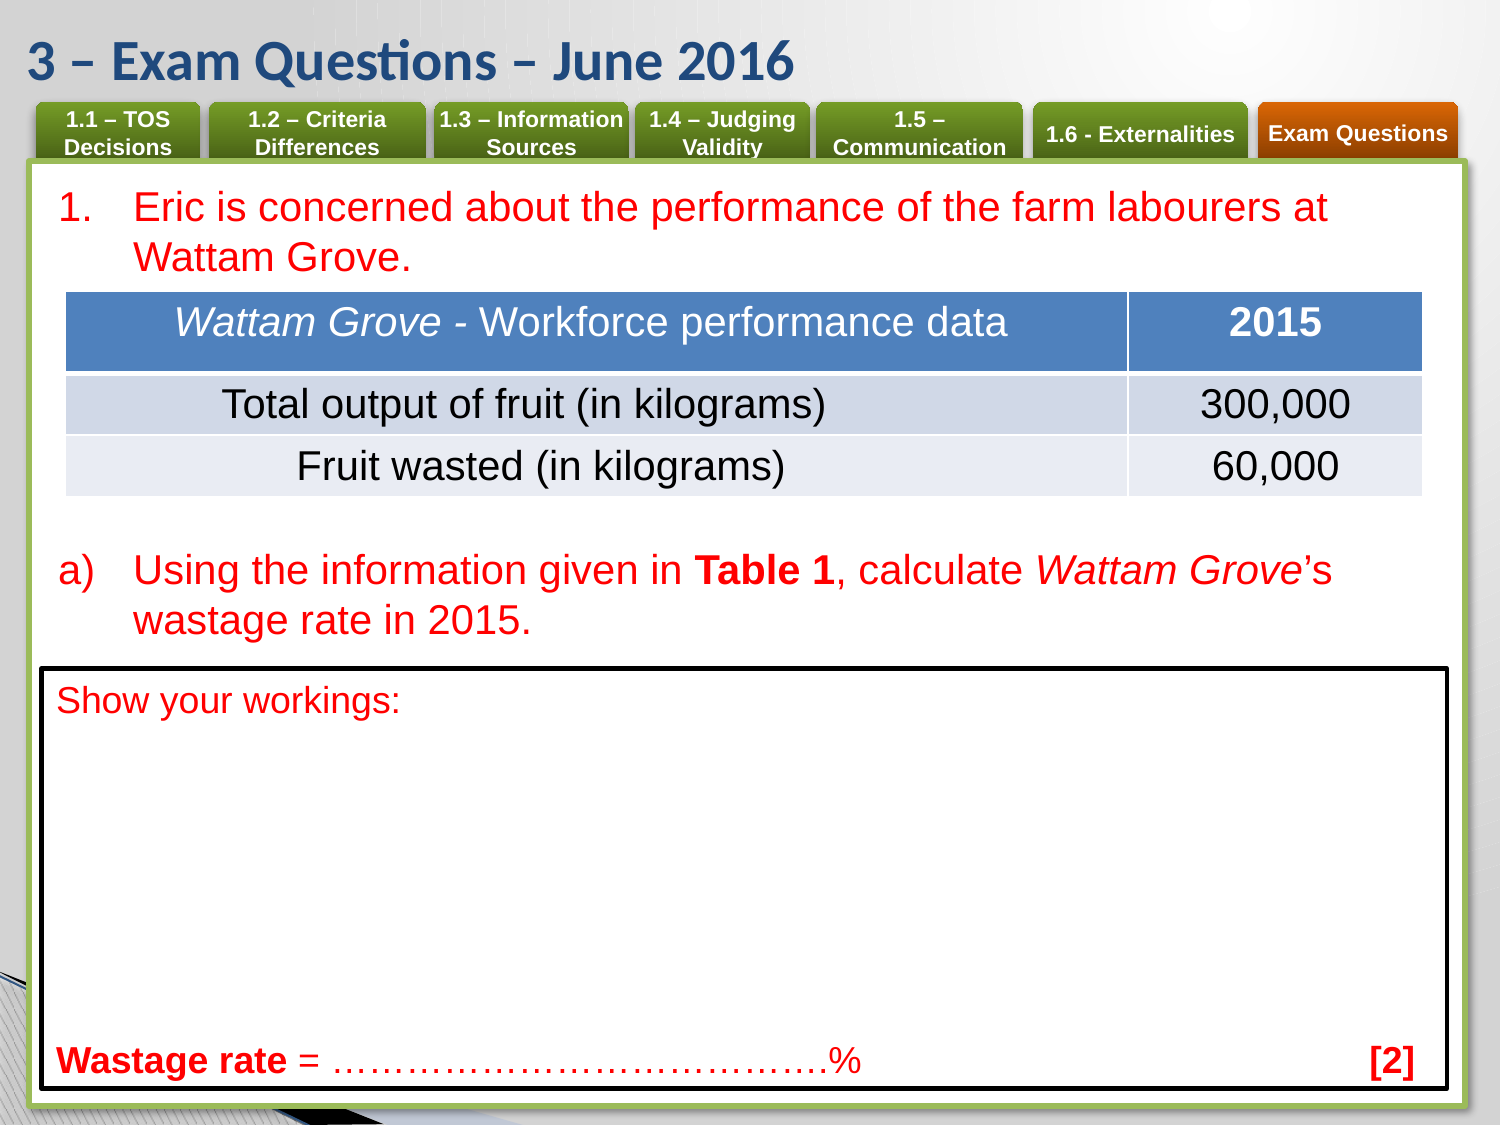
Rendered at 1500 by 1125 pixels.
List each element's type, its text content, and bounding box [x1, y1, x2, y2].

text_box Eric is concerned about the performance of the farm labourers at Wattam Grove. Using the information given in Table 1, calculate Wattam Grove’s wastage rate in 2015. [41, 172, 1447, 651]
text_box Show your workings: Wastage rate = ………………………………….% [2] [41, 668, 1447, 1089]
table_cell Total output of fruit (in kilograms) [66, 376, 1127, 434]
table_header 2015 [1129, 292, 1422, 371]
table_cell 300,000 [1129, 376, 1422, 434]
table_header Wattam Grove - Workforce performance data [66, 292, 1127, 371]
picture [281, 1114, 303, 1125]
table_cell 60,000 [1129, 436, 1422, 496]
table_cell Fruit wasted (in kilograms) [66, 436, 1127, 496]
title 3 – Exam Questions – June 2016 [11, 11, 1465, 102]
